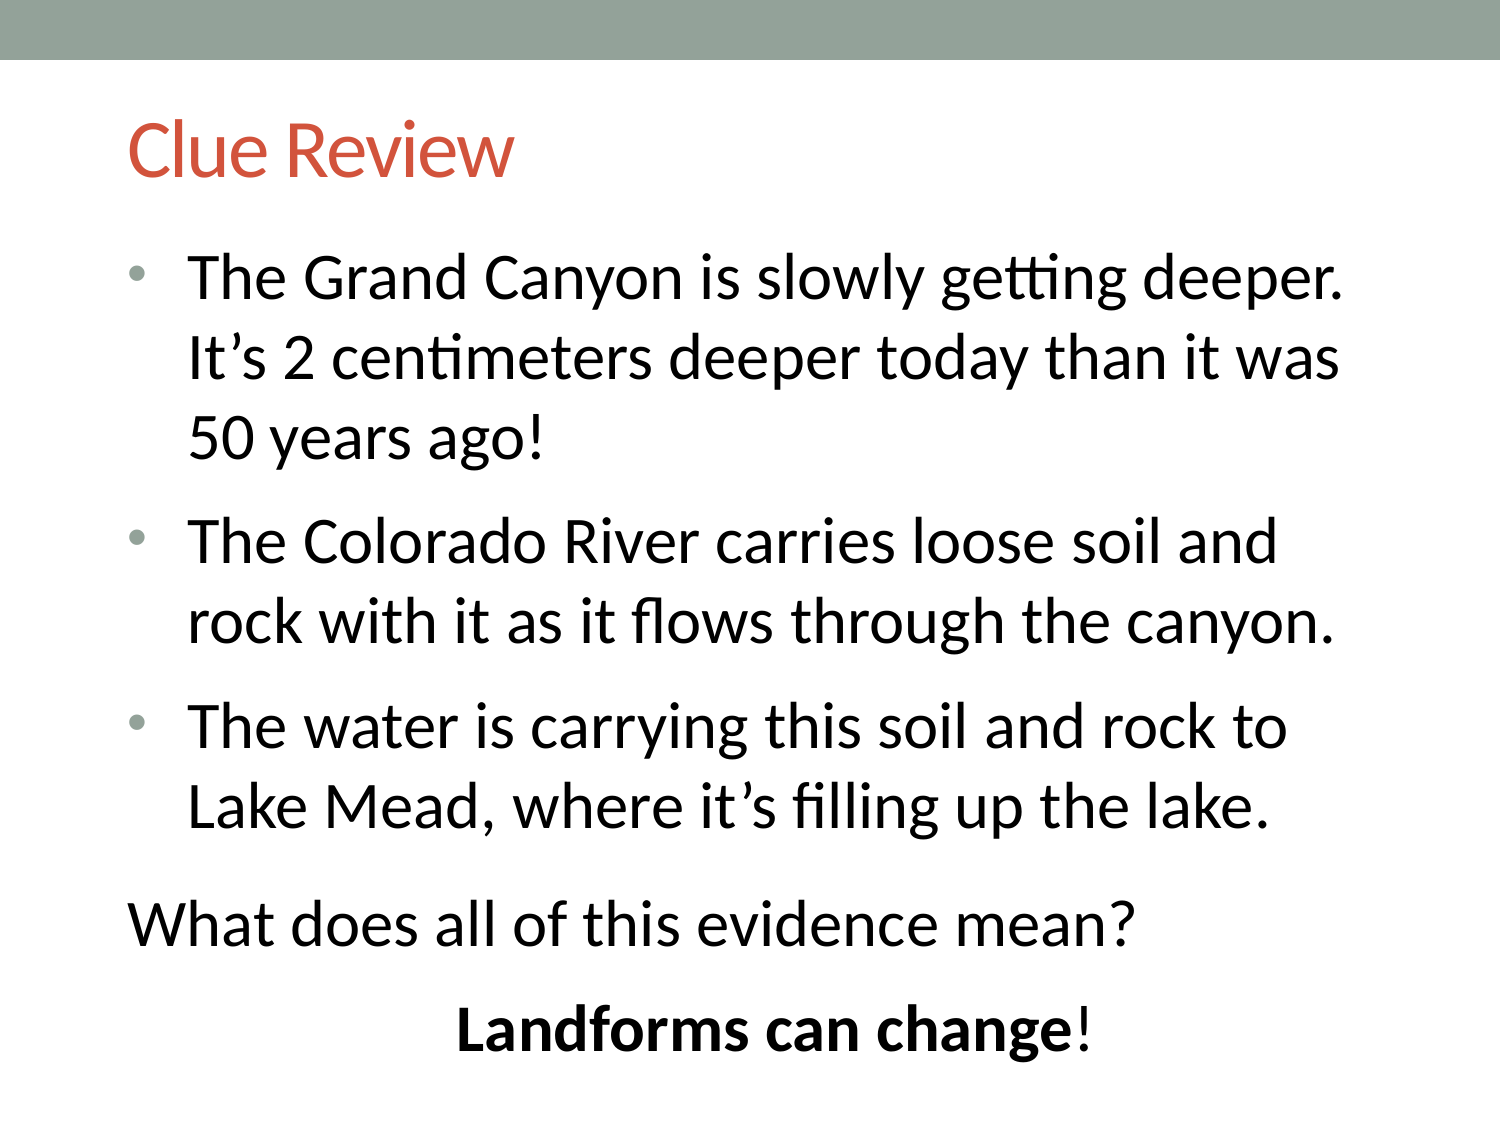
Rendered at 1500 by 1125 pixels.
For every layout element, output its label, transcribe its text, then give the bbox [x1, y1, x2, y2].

list The Grand Canyon is slowly getting deeper. It’s 2 centimeters deeper today than it was 50 years ago! The Colorado River carries loose soil and rock with it as it flows through the canyon. The water is carrying this soil and rock to Lake Mead, where it’s filling up the lake. What does all of this evidence mean? Landforms can change! [112, 224, 1425, 1075]
title Clue Review [112, 62, 1425, 224]
